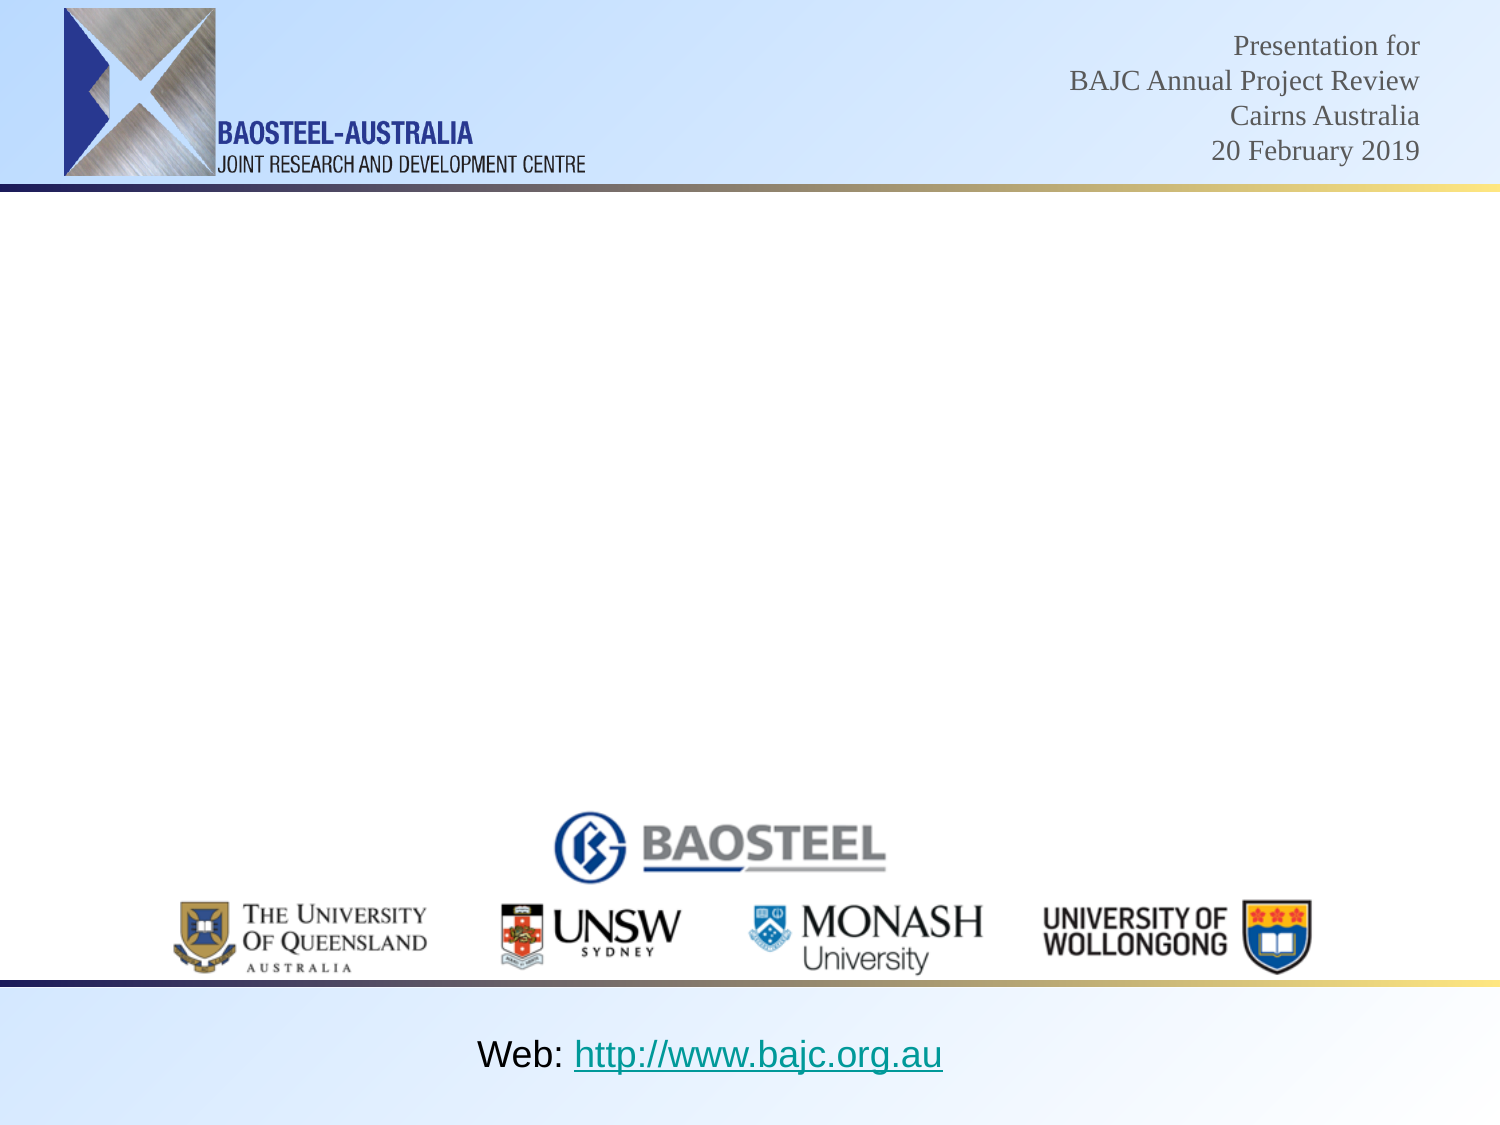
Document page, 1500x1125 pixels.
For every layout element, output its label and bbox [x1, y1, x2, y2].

picture [64, 8, 585, 176]
picture [171, 808, 1320, 979]
